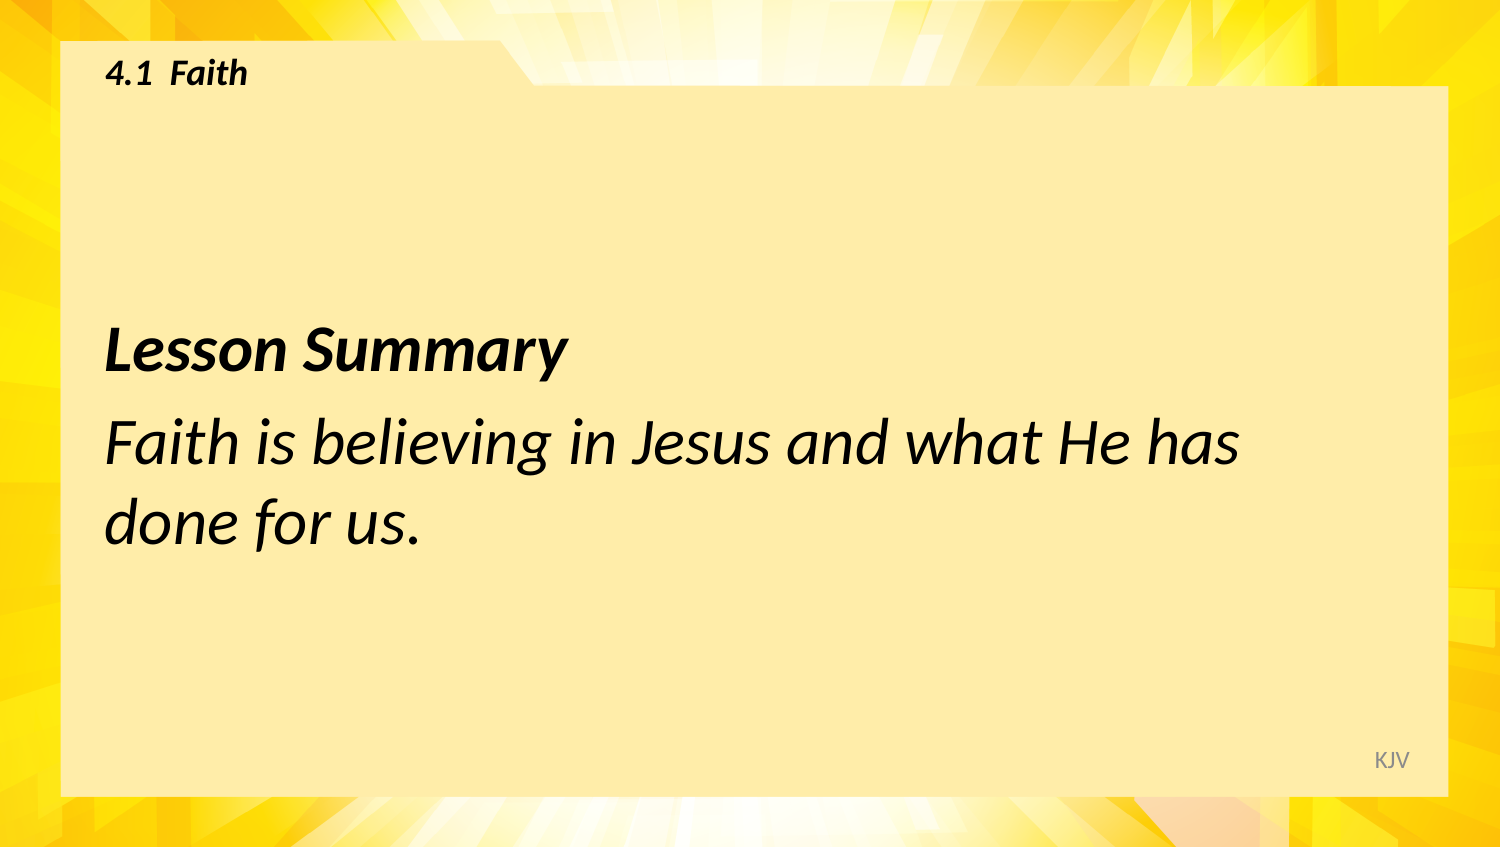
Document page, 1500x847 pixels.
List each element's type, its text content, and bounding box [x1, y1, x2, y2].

list Lesson Summary Faith is believing in Jesus and what He has done for us. [89, 141, 1403, 722]
footer KJV [950, 736, 1425, 782]
picture [0, 0, 1500, 847]
title 4.1 Faith [89, 33, 1420, 108]
